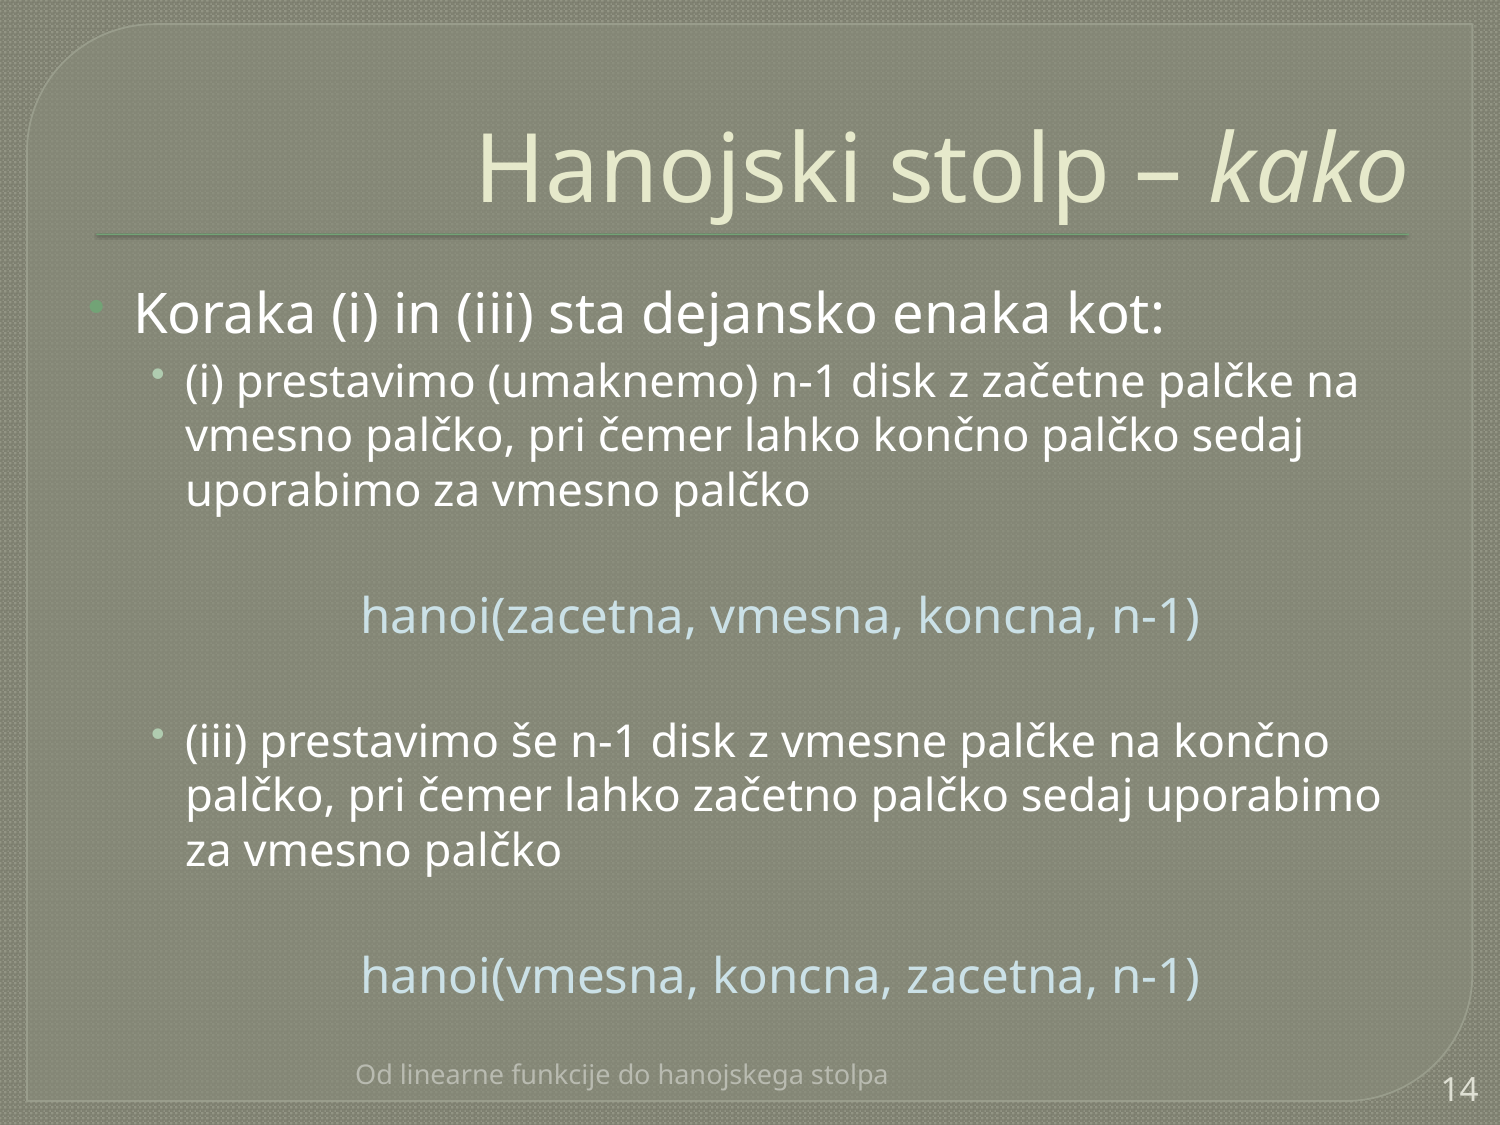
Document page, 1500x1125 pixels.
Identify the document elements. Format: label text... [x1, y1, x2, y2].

title Hanojski stolp – kako [75, 41, 1425, 230]
footer Od linearne funkcije do hanojskega stolpa [212, 1050, 904, 1095]
list Koraka (i) in (iii) sta dejansko enaka kot: (i) prestavimo (umaknemo) n-1 disk z začetne palčke na vmesno palčko, pri čemer lahko končno palčko sedaj uporabimo za vmesno palčko hanoi(zacetna, vmesna, koncna, n-1) (iii) prestavimo še n-1 disk z vmesne palčke na končno palčko, pri čemer lahko začetno palčko sedaj uporabimo za vmesno palčko hanoi(vmesna, koncna, zacetna, n-1) [75, 270, 1425, 1013]
slide_number 14 [1417, 1068, 1494, 1114]
